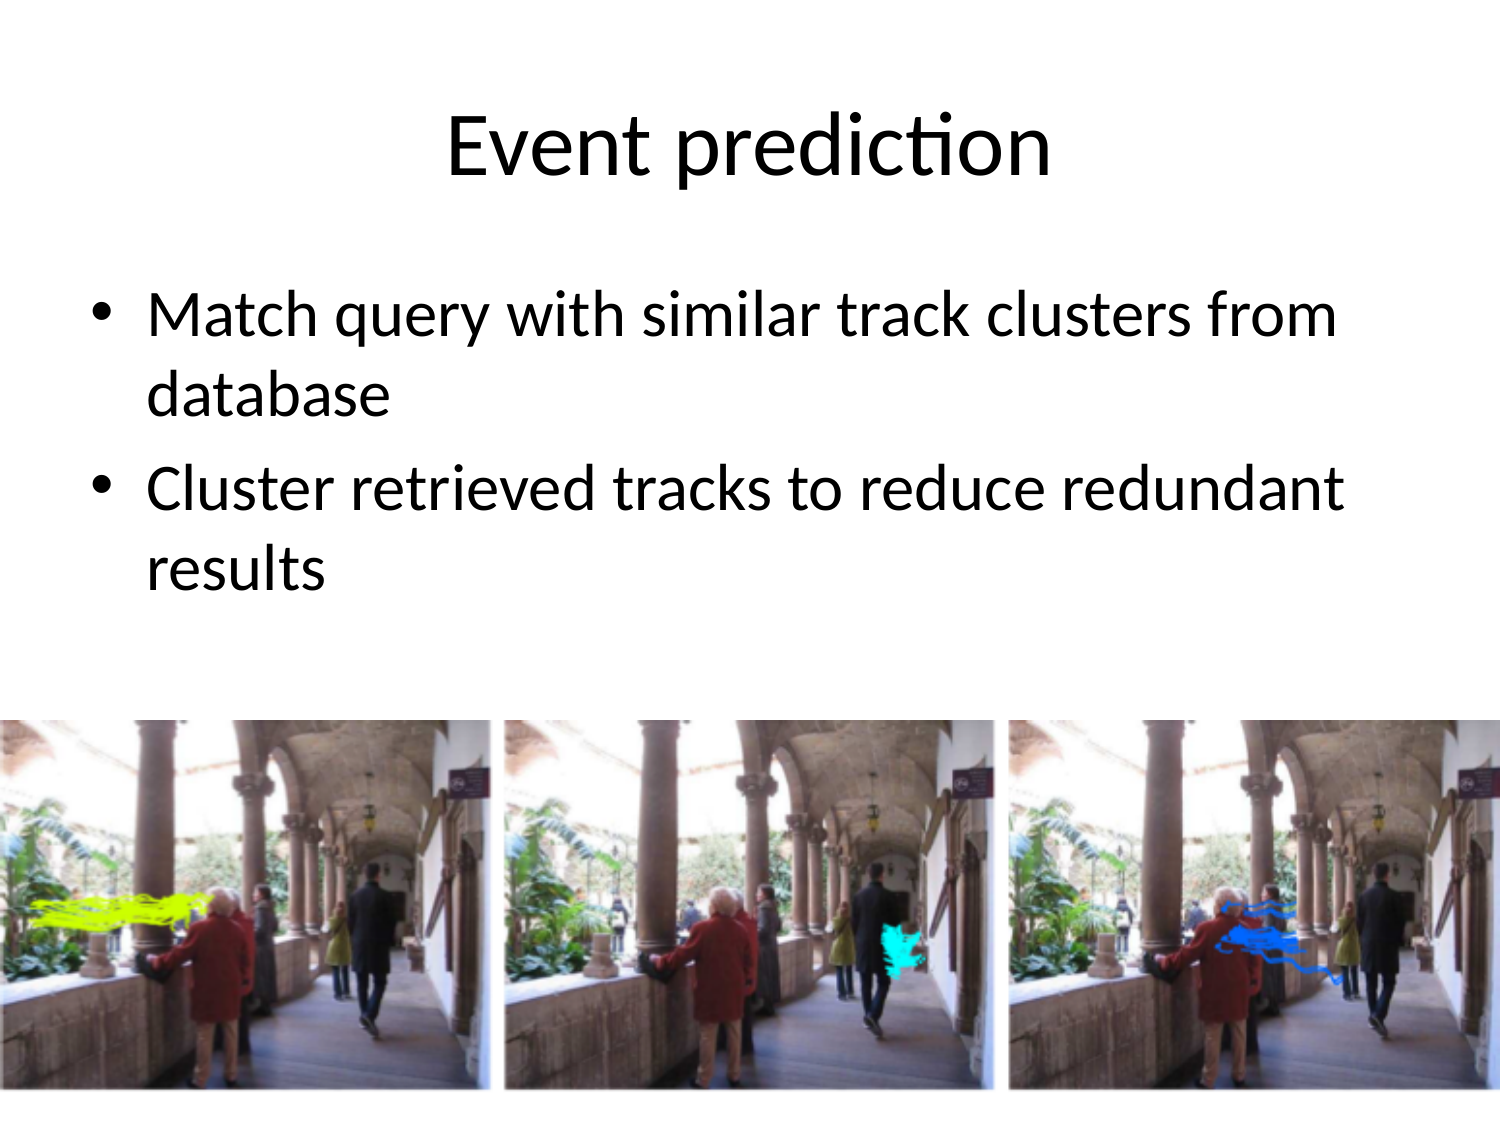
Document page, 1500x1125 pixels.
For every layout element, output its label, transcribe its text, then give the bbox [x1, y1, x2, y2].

picture [0, 720, 1500, 1094]
title Event prediction [75, 45, 1425, 233]
list Match query with similar track clusters from database Cluster retrieved tracks to reduce redundant results [75, 262, 1425, 718]
